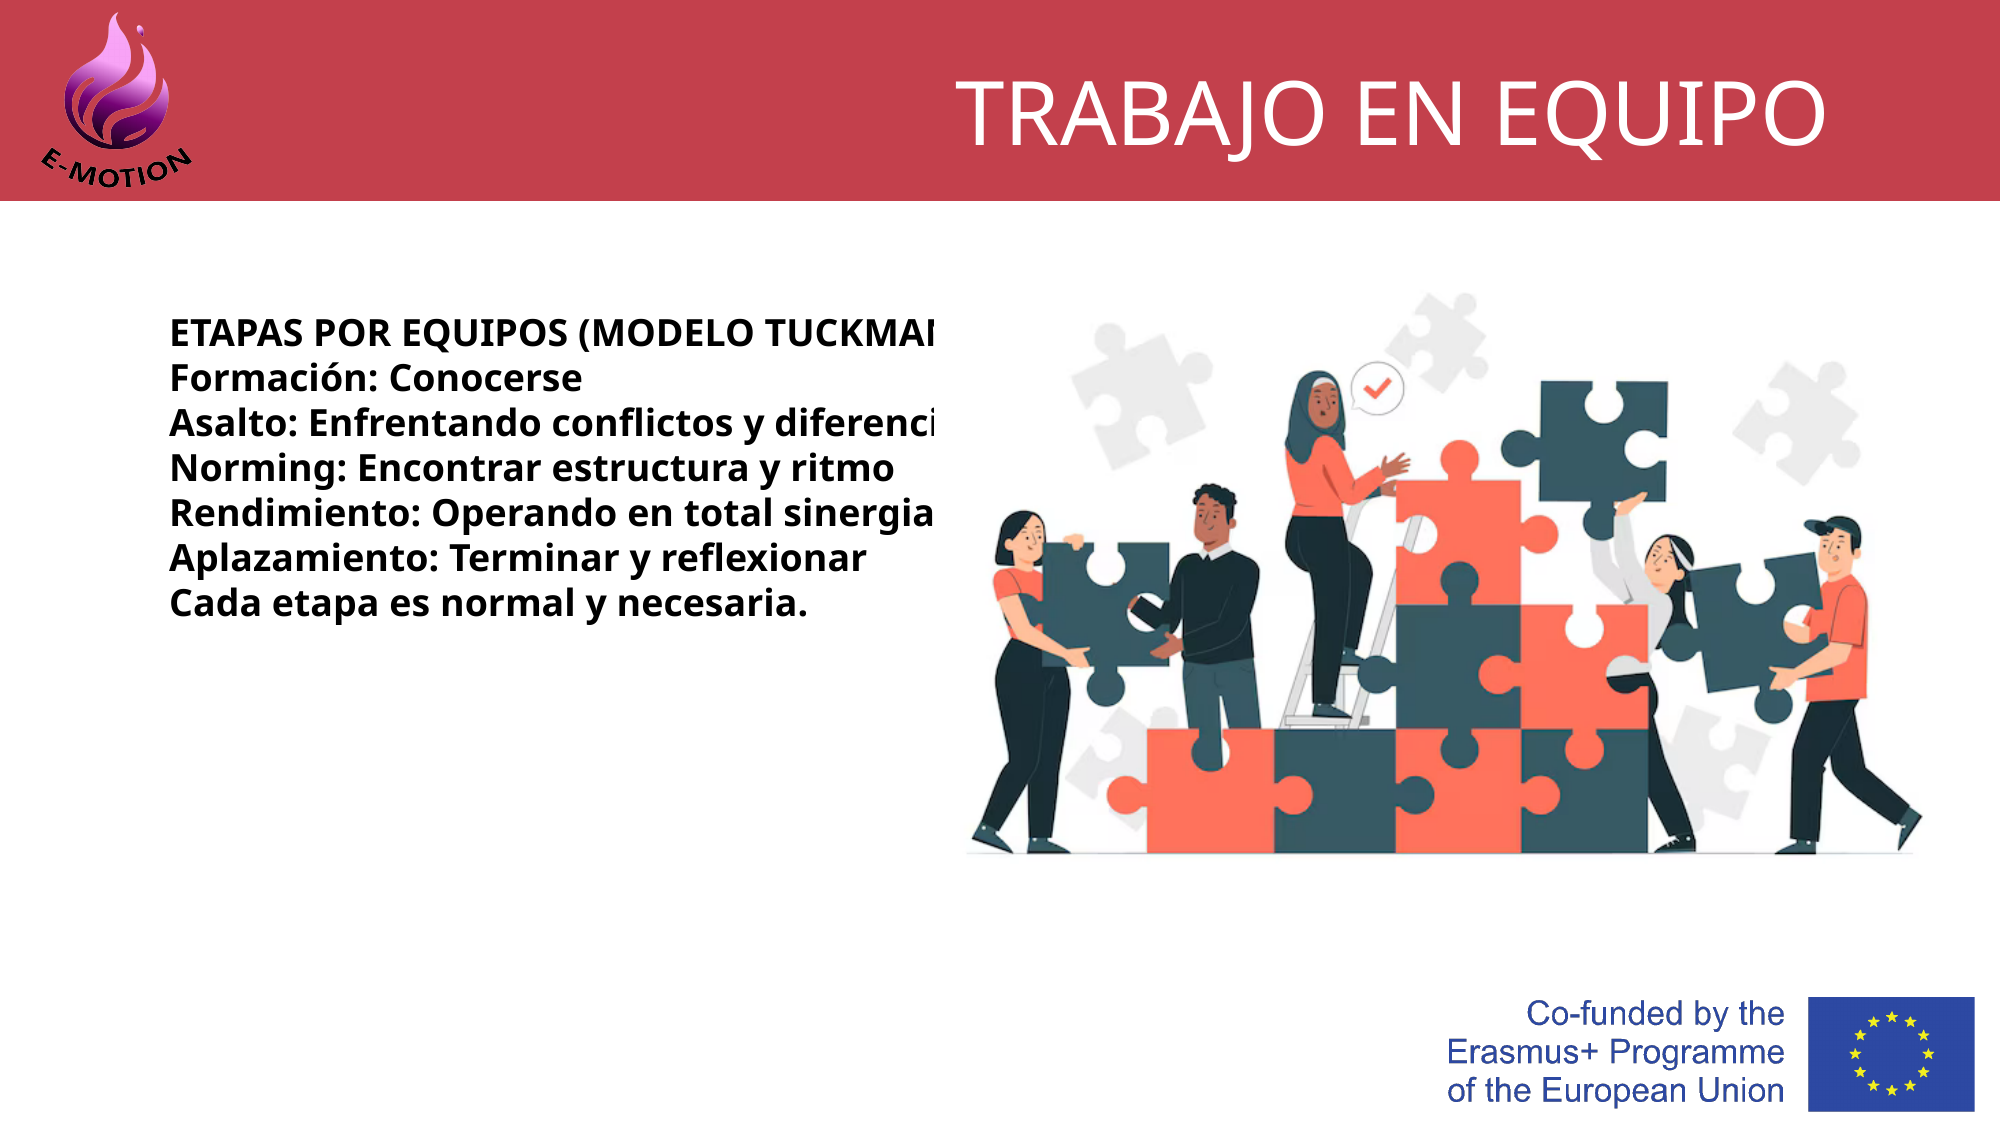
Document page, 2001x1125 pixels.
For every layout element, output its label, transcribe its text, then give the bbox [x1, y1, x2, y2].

text_box TRABAJO EN EQUIPO [587, 48, 1846, 300]
picture [1396, 995, 1975, 1116]
text_box ETAPAS POR EQUIPOS (MODELO TUCKMAN) Formación: Conocerse Asalto: Enfrentando conflictos y diferencias Norming: Encontrar estructura y ritmo Rendimiento: Operando en total sinergia Aplazamiento: Terminar y reflexionar Cada etapa es normal y necesaria. [154, 300, 929, 631]
picture [0, 0, 253, 247]
picture [934, 246, 1946, 921]
